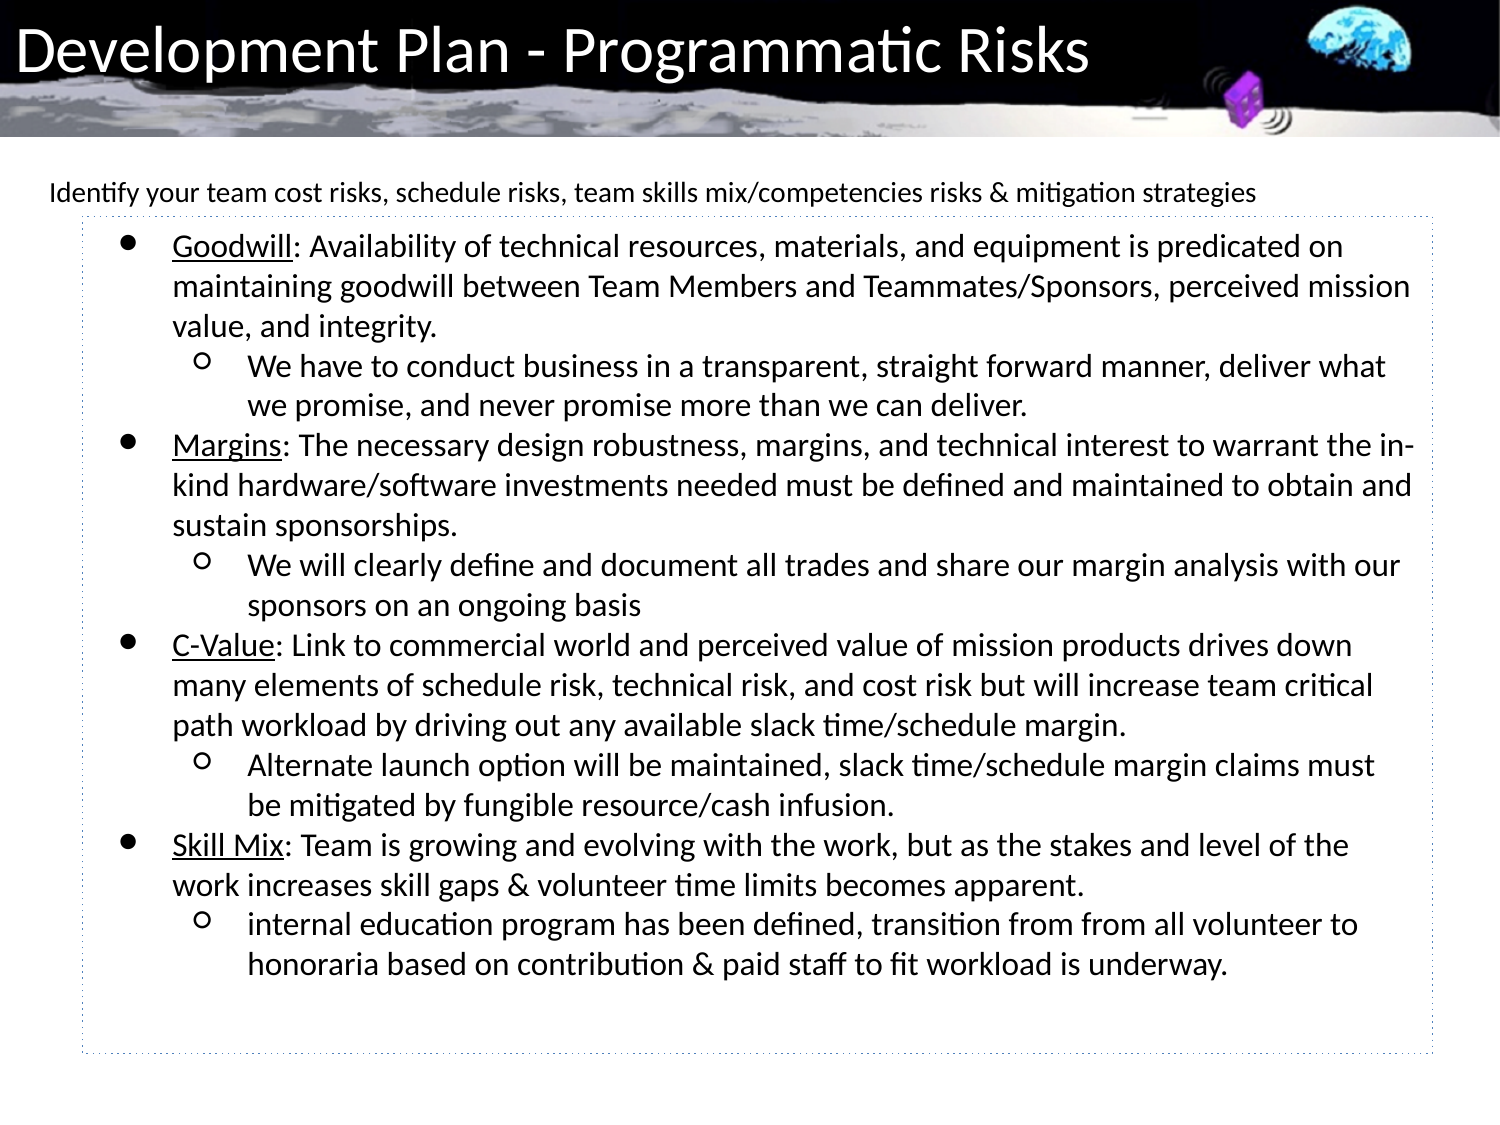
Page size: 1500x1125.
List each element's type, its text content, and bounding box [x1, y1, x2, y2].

text_box Identify your team cost risks, schedule risks, team skills mix/competencies risks & mitigation strategies [34, 166, 1433, 217]
picture [0, 0, 1500, 137]
title Development Plan - Programmatic Risks [0, 0, 1283, 92]
text_box Goodwill: Availability of technical resources, materials, and equipment is predicated on maintaining goodwill between Team Members and Teammates/Sponsors, perceived mission value, and integrity. We have to conduct business in a transparent, straight forward manner, deliver what we promise, and never promise more than we can deliver. Margins: The necessary design robustness, margins, and technical interest to warrant the in-kind hardware/software investments needed must be defined and maintained to obtain and sustain sponsorships. We will clearly define and document all trades and share our margin analysis with our sponsors on an ongoing basis C-Value: Link to commercial world and perceived value of mission products drives down many elements of schedule risk, technical risk, and cost risk but will increase team critical path workload by driving out any available slack time/schedule margin. Alternate launch option will be maintained, slack time/schedule margin claims must be mitigated by fungible resource/cash infusion. Skill Mix: Team is growing and evolving with the work, but as the stakes and level of the work increases skill gaps & volunteer time limits becomes apparent. internal education program has been defined, transition from from all volunteer to honoraria based on contribution & paid staff to fit workload is underway. [82, 216, 1433, 1054]
